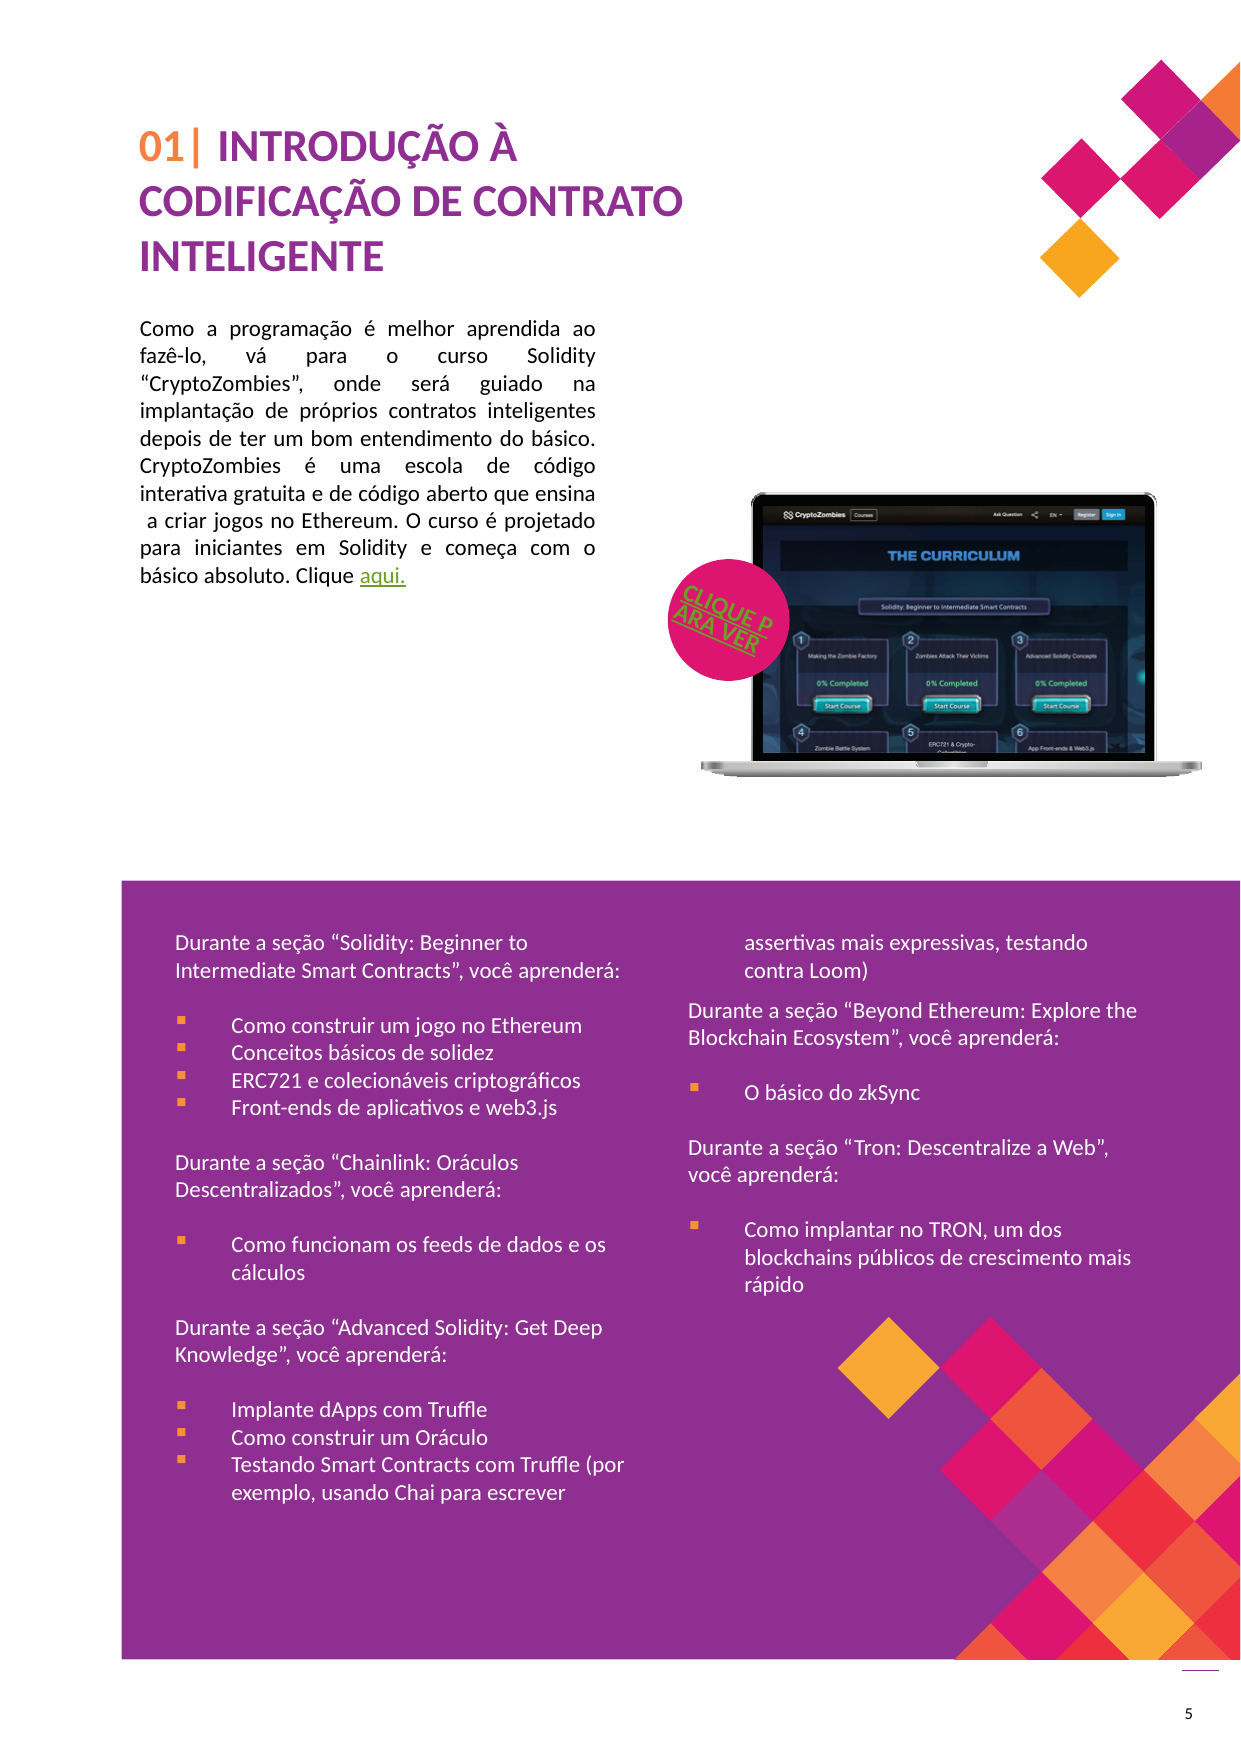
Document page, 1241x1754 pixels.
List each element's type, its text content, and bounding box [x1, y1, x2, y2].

slide_number 121 [1169, 1686, 1231, 1751]
text_box [121, 880, 852, 1660]
list 01| INTRODUÇÃO À CODIFICAÇÃO DE CONTRATO INTELIGENTE [123, 108, 776, 306]
text_box Como a programação é melhor aprendida ao fazê-lo, vá para o curso Solidity “CryptoZombies”, onde será guiado na implantação de próprios contratos inteligentes depois de ter um bom entendimento do básico. CryptoZombies é uma escola de código interativa gratuita e de código aberto que ensina a criar jogos no Ethereum. O curso é projetado para iniciantes em Solidity e começa com o básico absoluto. Clique aqui. [124, 305, 1116, 949]
picture [763, 506, 1145, 753]
text_box Durante a seção “Solidity: Beginner to Intermediate Smart Contracts”, você aprenderá: Como construir um jogo no Ethereum Conceitos básicos de solidez ERC721 e colecionáveis ​​criptográficos Front-ends de aplicativos e web3.js Durante a seção “Chainlink: Oráculos Descentralizados”, você aprenderá: Como funcionam os feeds de dados e os cálculos Durante a seção “Advanced Solidity: Get Deep Knowledge”, você aprenderá: Implante dApps com Truffle Como construir um Oráculo Testando Smart Contracts com Truffle (por exemplo, usando Chai para escrever assertivas mais expressivas, testando contra Loom) Durante a seção “Beyond Ethereum: Explore the Blockchain Ecosystem”, você aprenderá: O básico do zkSync Durante a seção “Tron: Descentralize a Web”, você aprenderá: Como implantar no TRON, um dos blockchains públicos de crescimento mais rápido [160, 920, 1169, 1524]
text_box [701, 492, 1202, 777]
text_box [1116, 880, 1241, 1316]
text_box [852, 1316, 1241, 1686]
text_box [658, 559, 794, 681]
